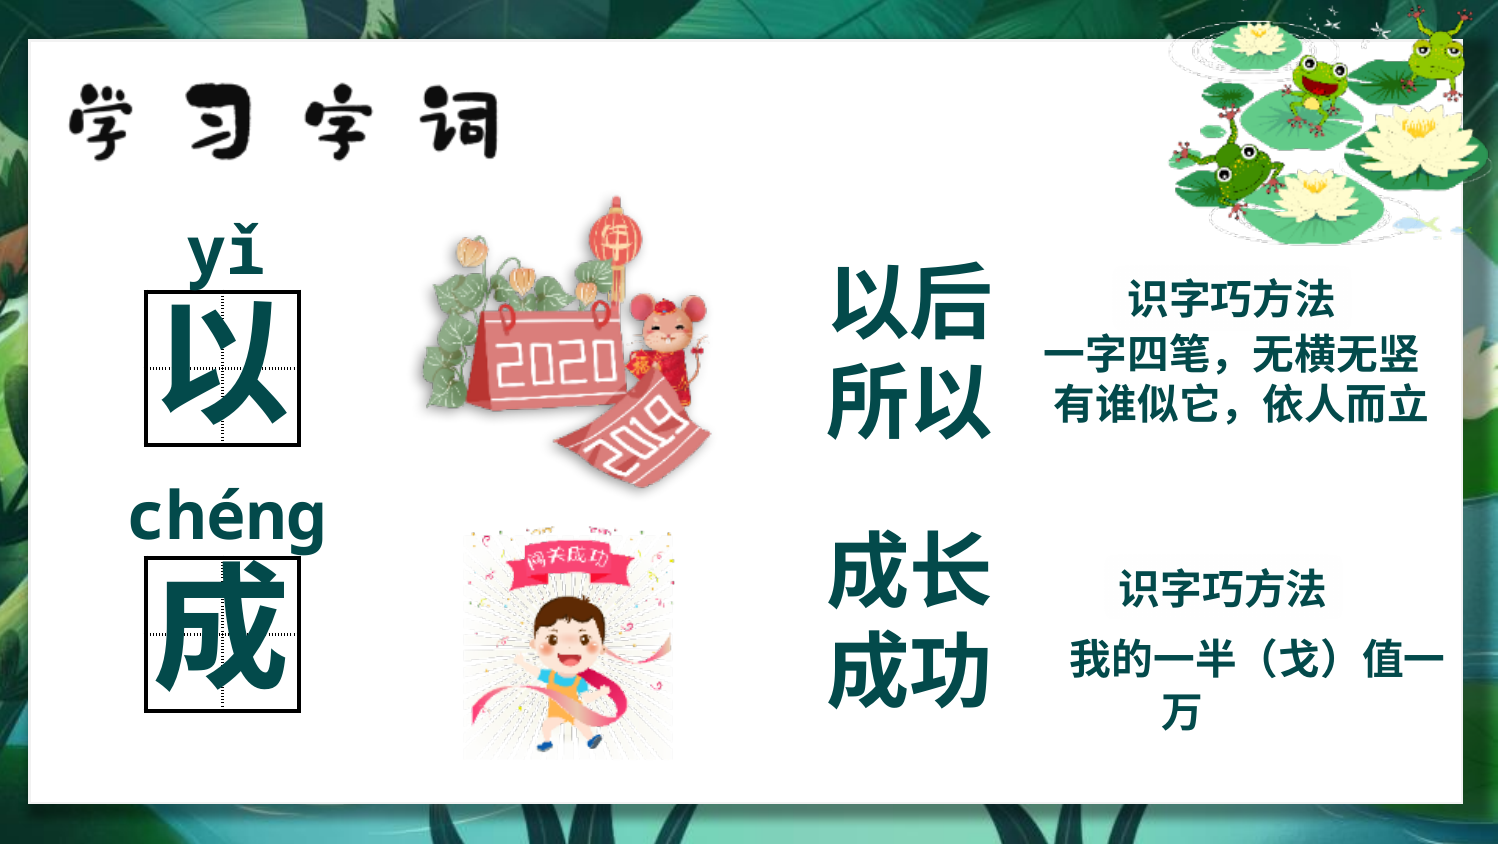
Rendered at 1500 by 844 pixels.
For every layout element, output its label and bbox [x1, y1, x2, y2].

text_box [1015, 265, 1449, 437]
text_box [887, 554, 1478, 695]
picture [0, 0, 1500, 844]
